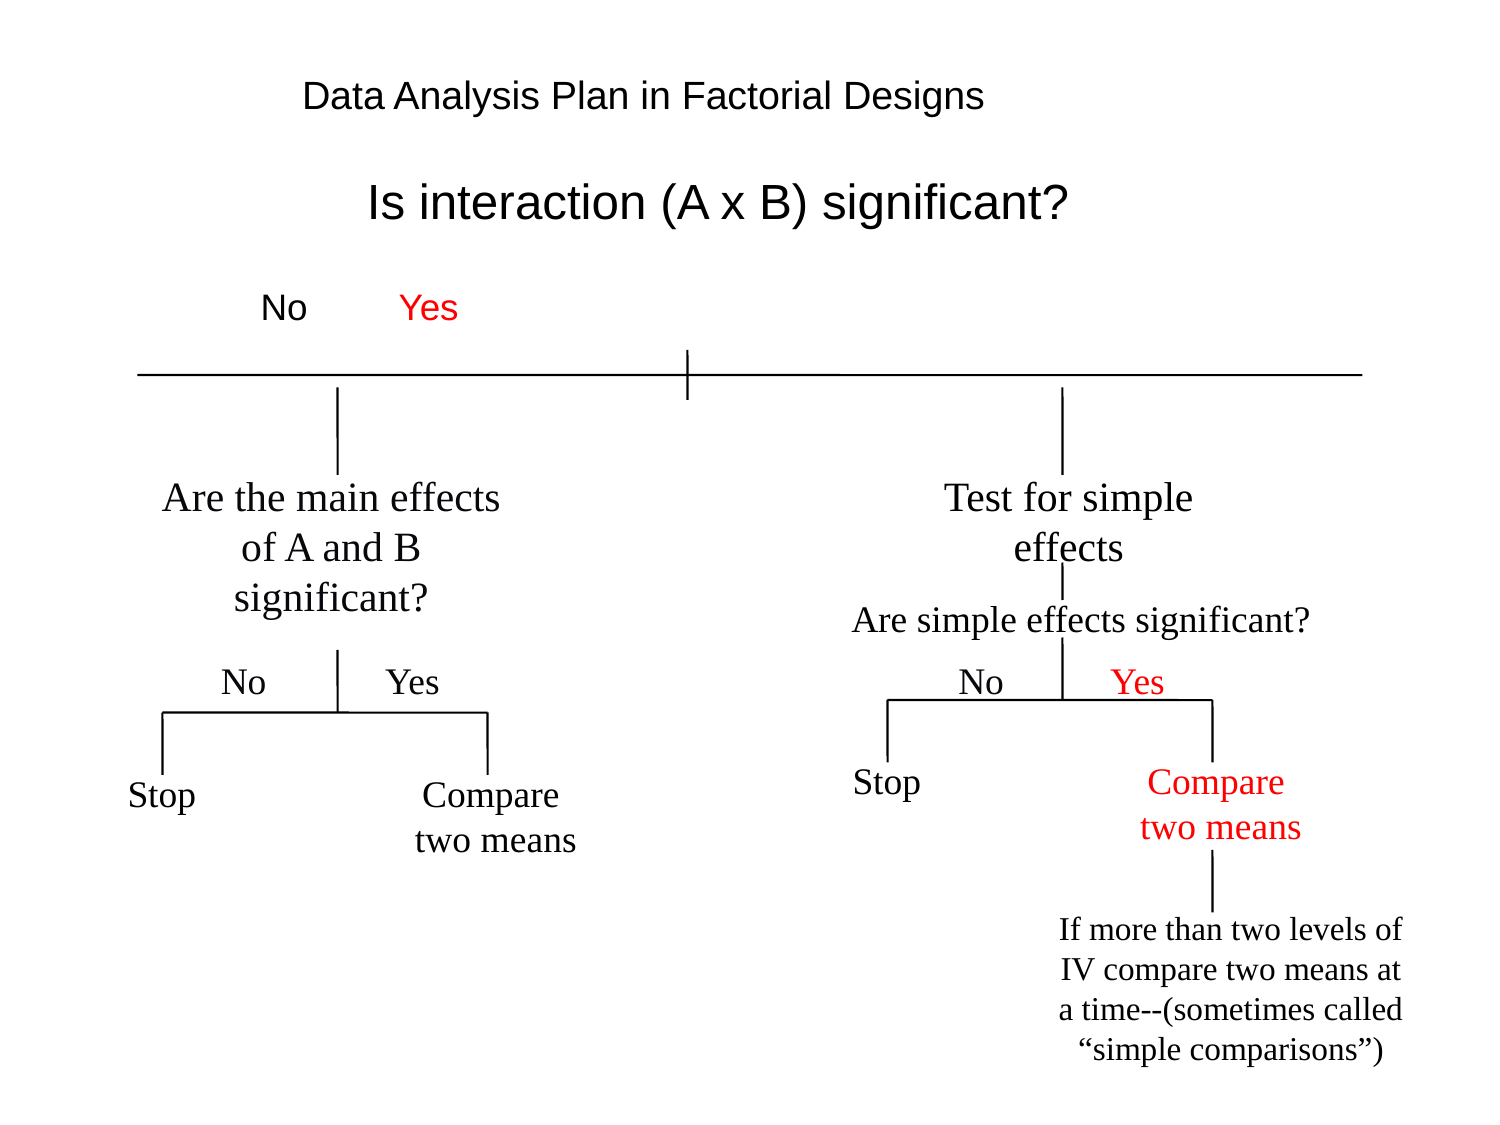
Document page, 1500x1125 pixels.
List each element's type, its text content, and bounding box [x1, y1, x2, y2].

text_box Compare two means [400, 762, 592, 868]
text_box Are simple effects significant? [824, 587, 1338, 648]
text_box Compare two means [1125, 749, 1317, 855]
text_box Yes [1087, 649, 1188, 710]
title Data Analysis Plan in Factorial Designs [37, 62, 1250, 125]
text_box Are the main effects of A and B significant? [125, 462, 538, 628]
text_box Test for simple effects [874, 462, 1263, 578]
text_box No [937, 649, 1025, 710]
list Is interaction (A x B) significant? No Yes [112, 162, 1325, 338]
text_box No [199, 649, 288, 710]
text_box Stop [112, 762, 212, 823]
text_box Stop [837, 749, 937, 810]
text_box Yes [362, 649, 463, 710]
text_box If more than two levels of IV compare two means at a time--(sometimes called “simple comparisons”) [1037, 899, 1425, 1075]
